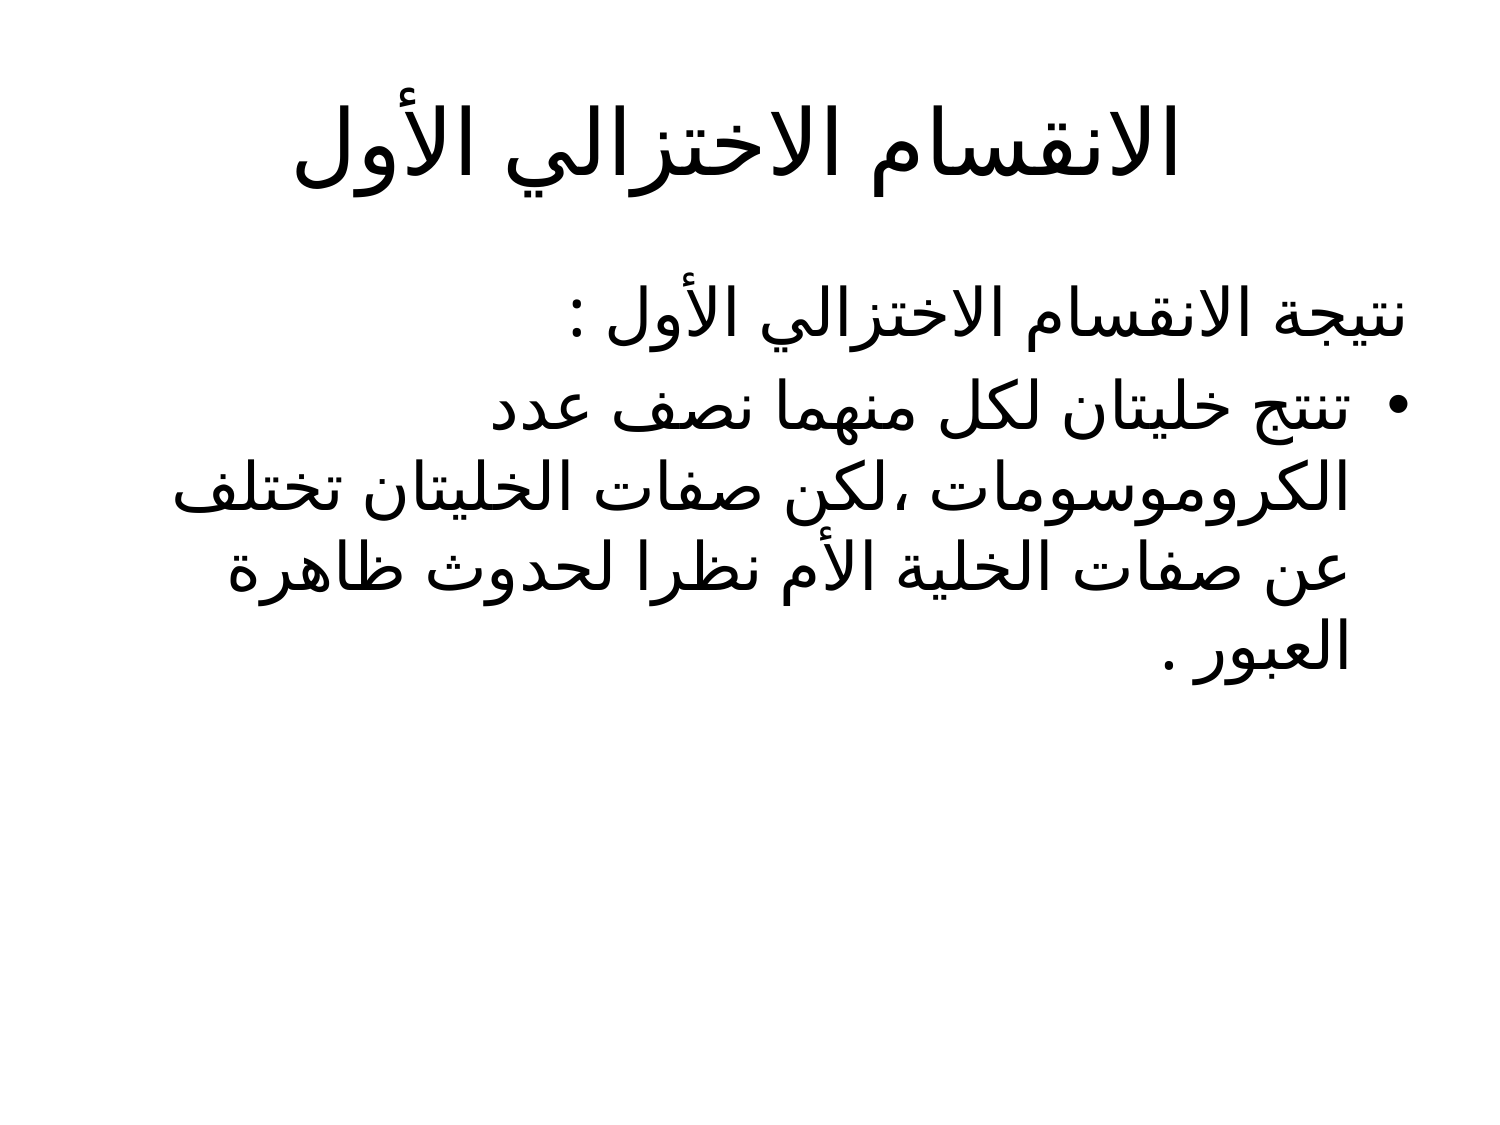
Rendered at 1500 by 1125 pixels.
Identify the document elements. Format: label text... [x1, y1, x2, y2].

title الانقسام الاختزالي الأول [75, 45, 1425, 233]
list نتيجة الانقسام الاختزالي الأول : تنتج خليتان لكل منهما نصف عدد الكروموسومات ،لكن صفات الخليتان تختلف عن صفات الخلية الأم نظرا لحدوث ظاهرة العبور . [75, 262, 1425, 1005]
